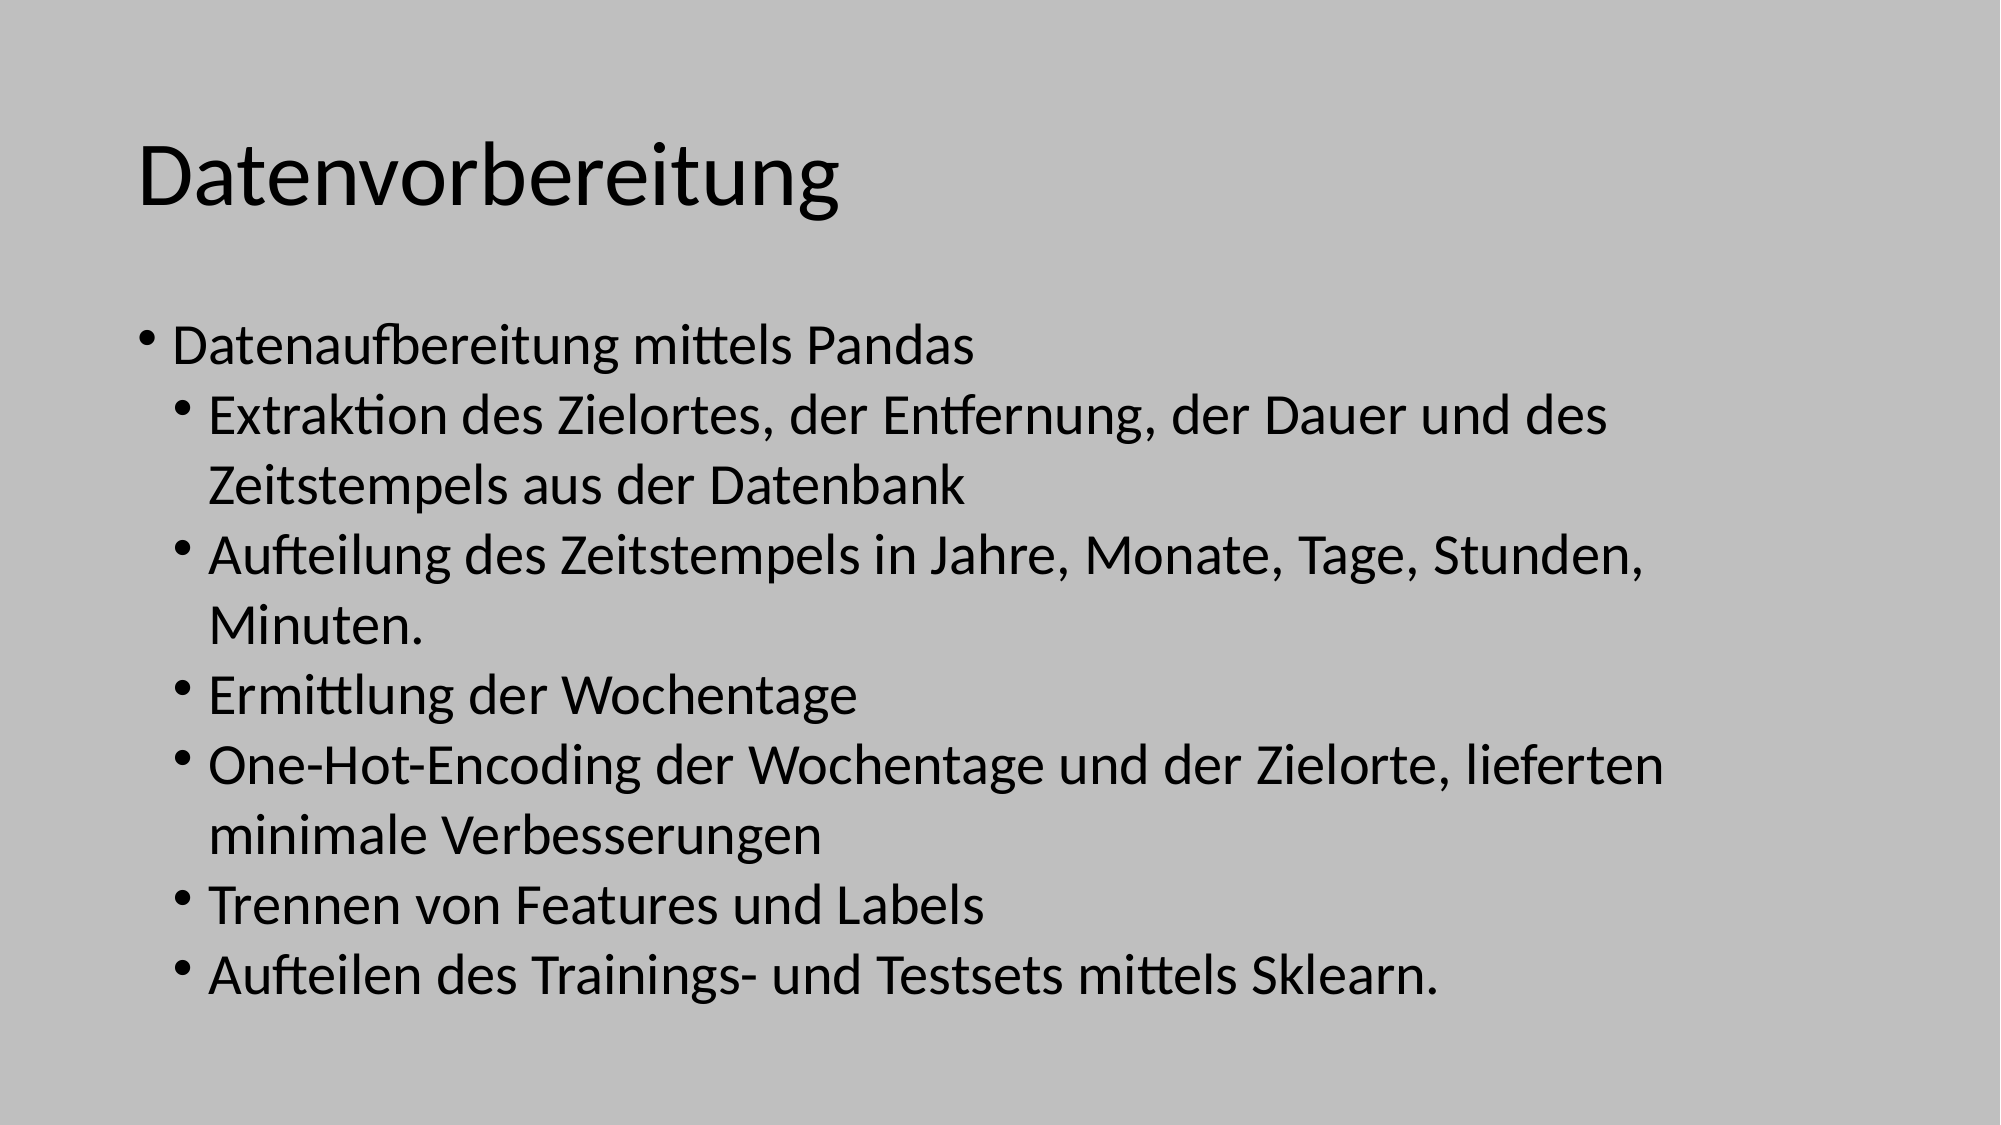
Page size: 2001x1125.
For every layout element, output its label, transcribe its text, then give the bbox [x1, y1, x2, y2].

text_box Datenvorbereitung [137, 59, 1863, 278]
text_box Datenaufbereitung mittels Pandas Extraktion des Zielortes, der Entfernung, der Dauer und des Zeitstempels aus der Datenbank Aufteilung des Zeitstempels in Jahre, Monate, Tage, Stunden, Minuten. Ermittlung der Wochentage One-Hot-Encoding der Wochentage und der Zielorte, lieferten minimale Verbesserungen Trennen von Features und Labels Aufteilen des Trainings- und Testsets mittels Sklearn. [137, 299, 1863, 1014]
